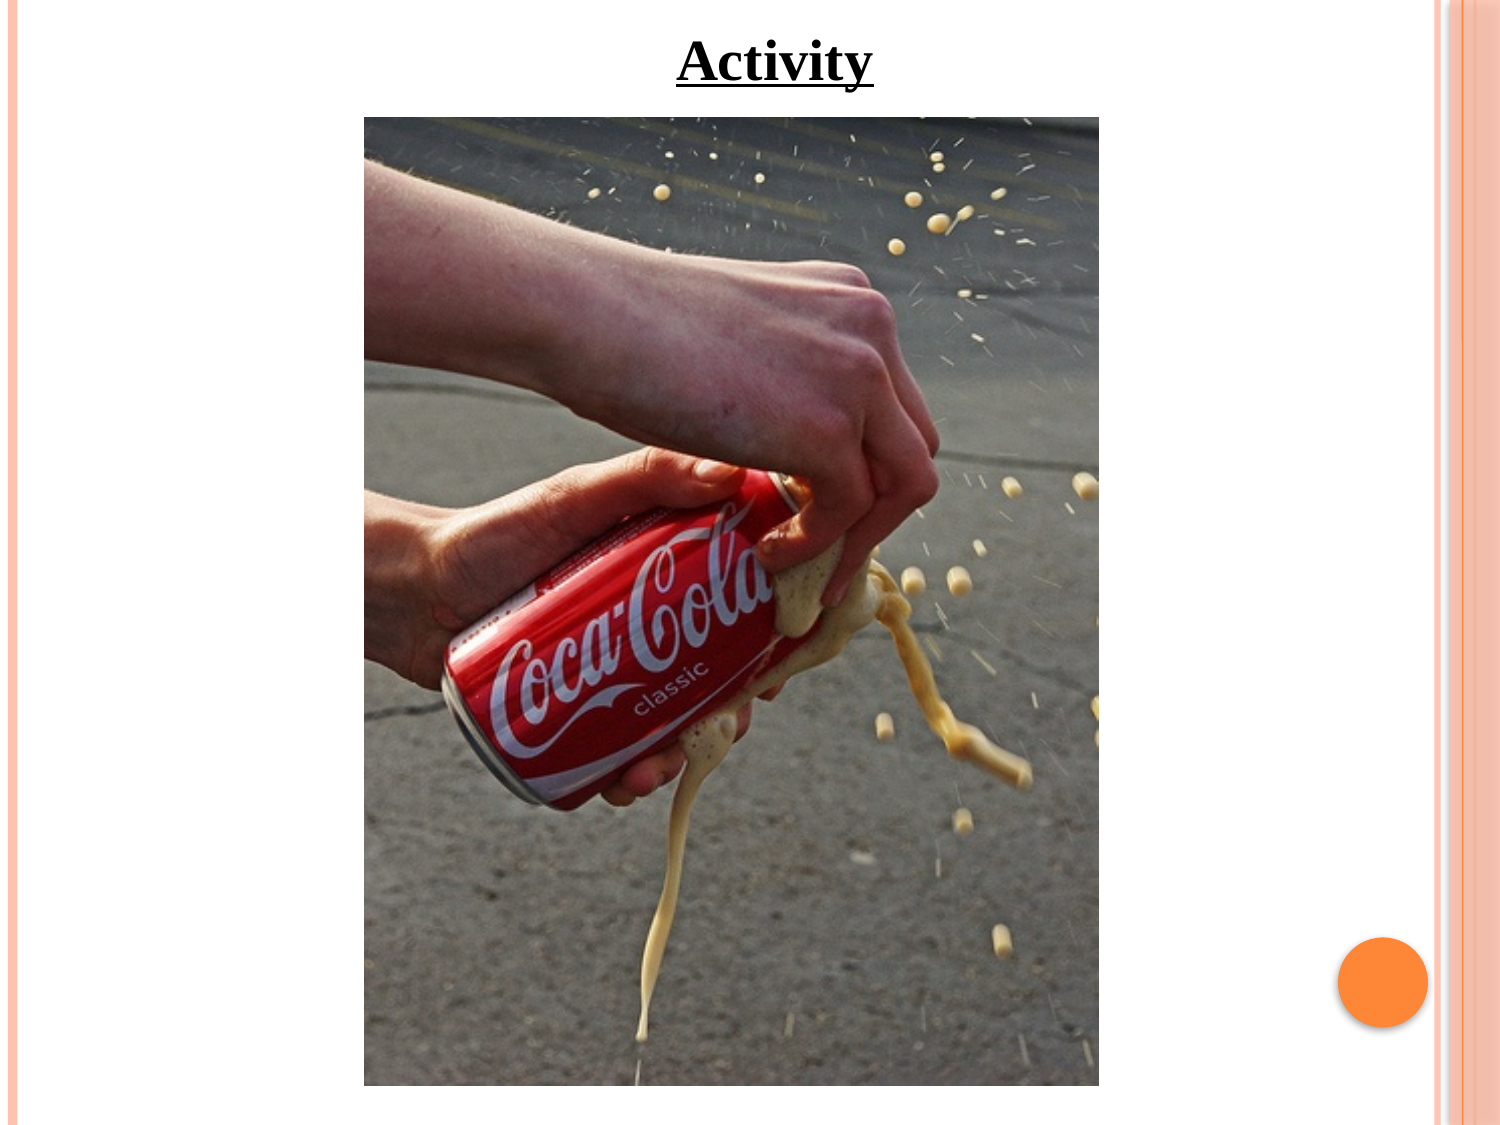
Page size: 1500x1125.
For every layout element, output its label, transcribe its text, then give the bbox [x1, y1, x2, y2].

picture [363, 117, 1100, 1086]
text_box Activity [202, 14, 1348, 100]
